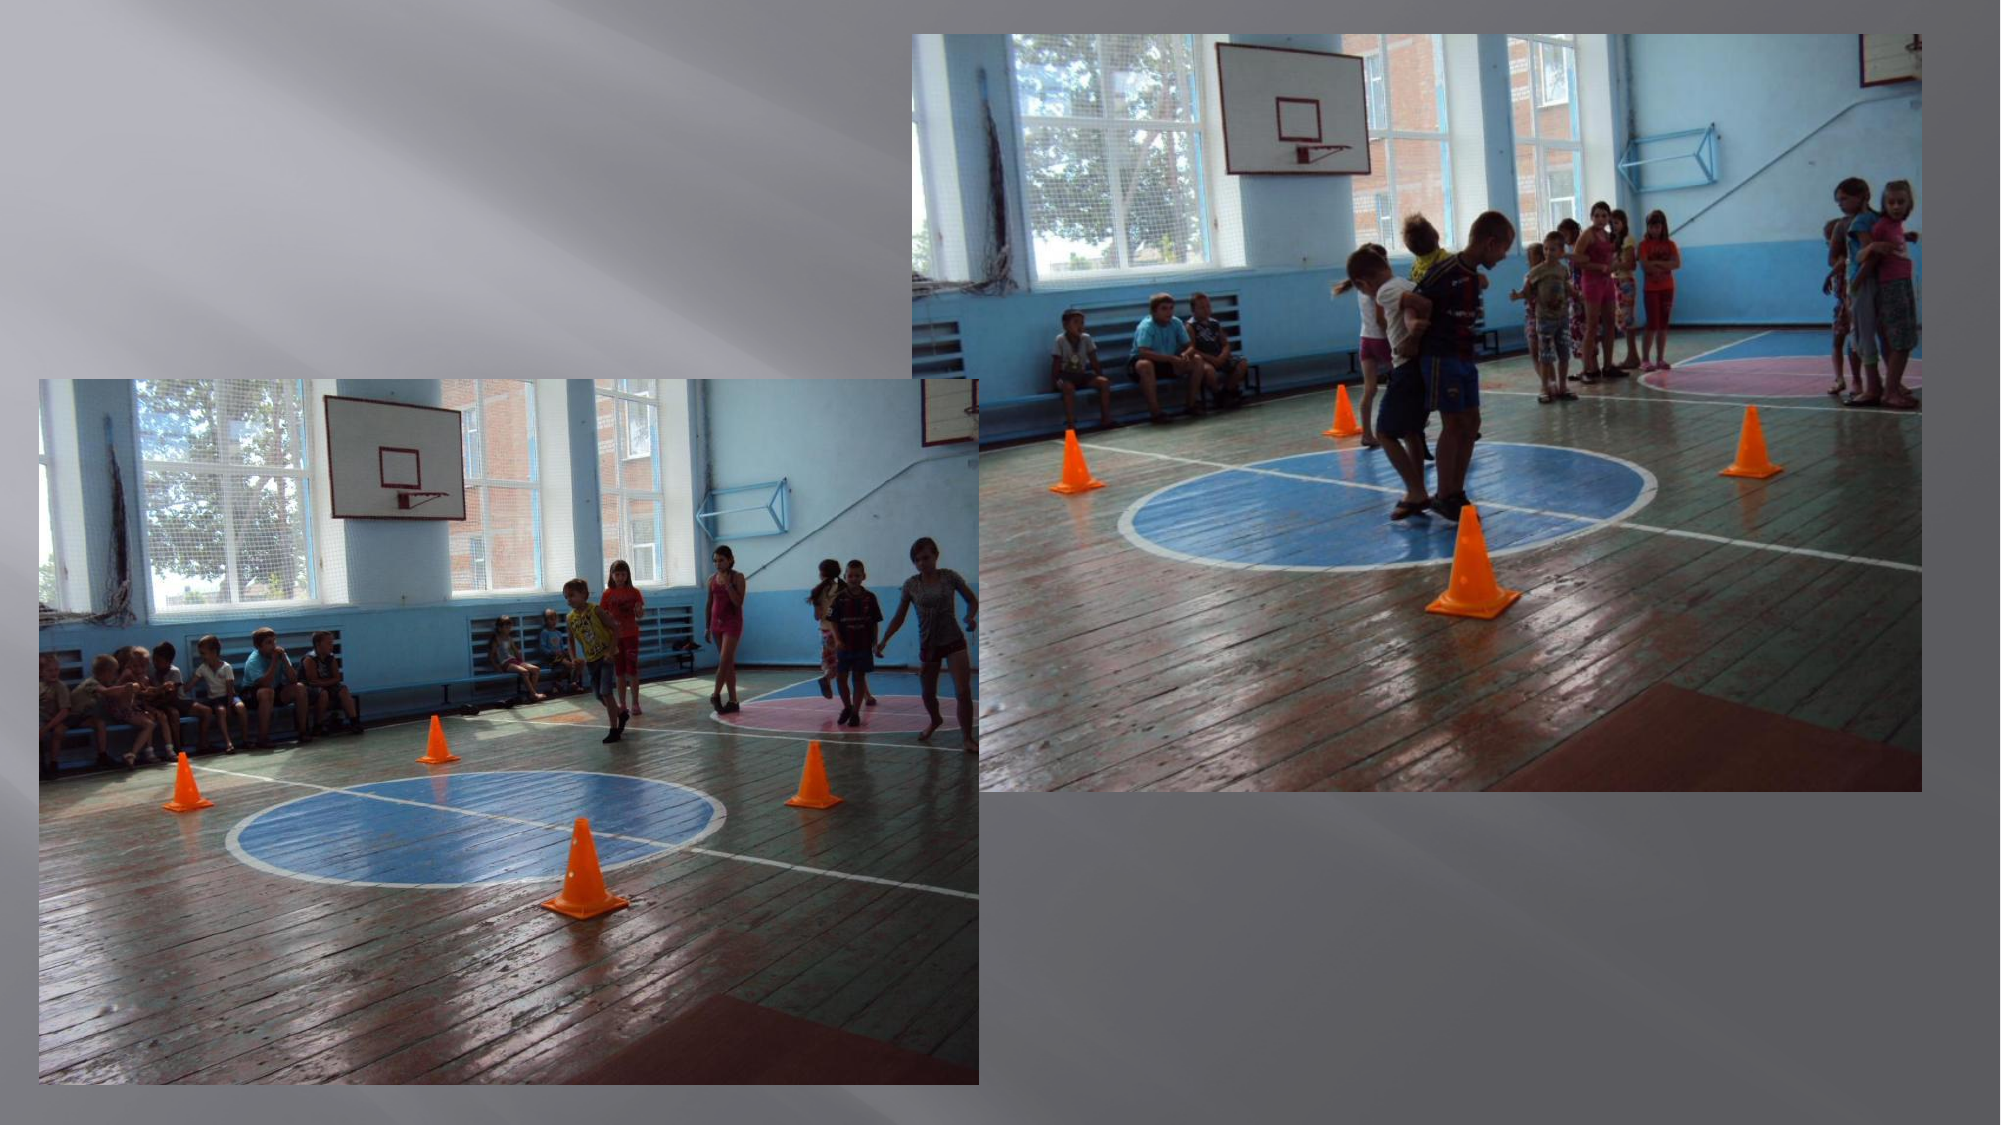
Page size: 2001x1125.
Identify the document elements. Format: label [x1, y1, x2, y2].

list [912, 34, 1923, 792]
picture [38, 379, 979, 1085]
